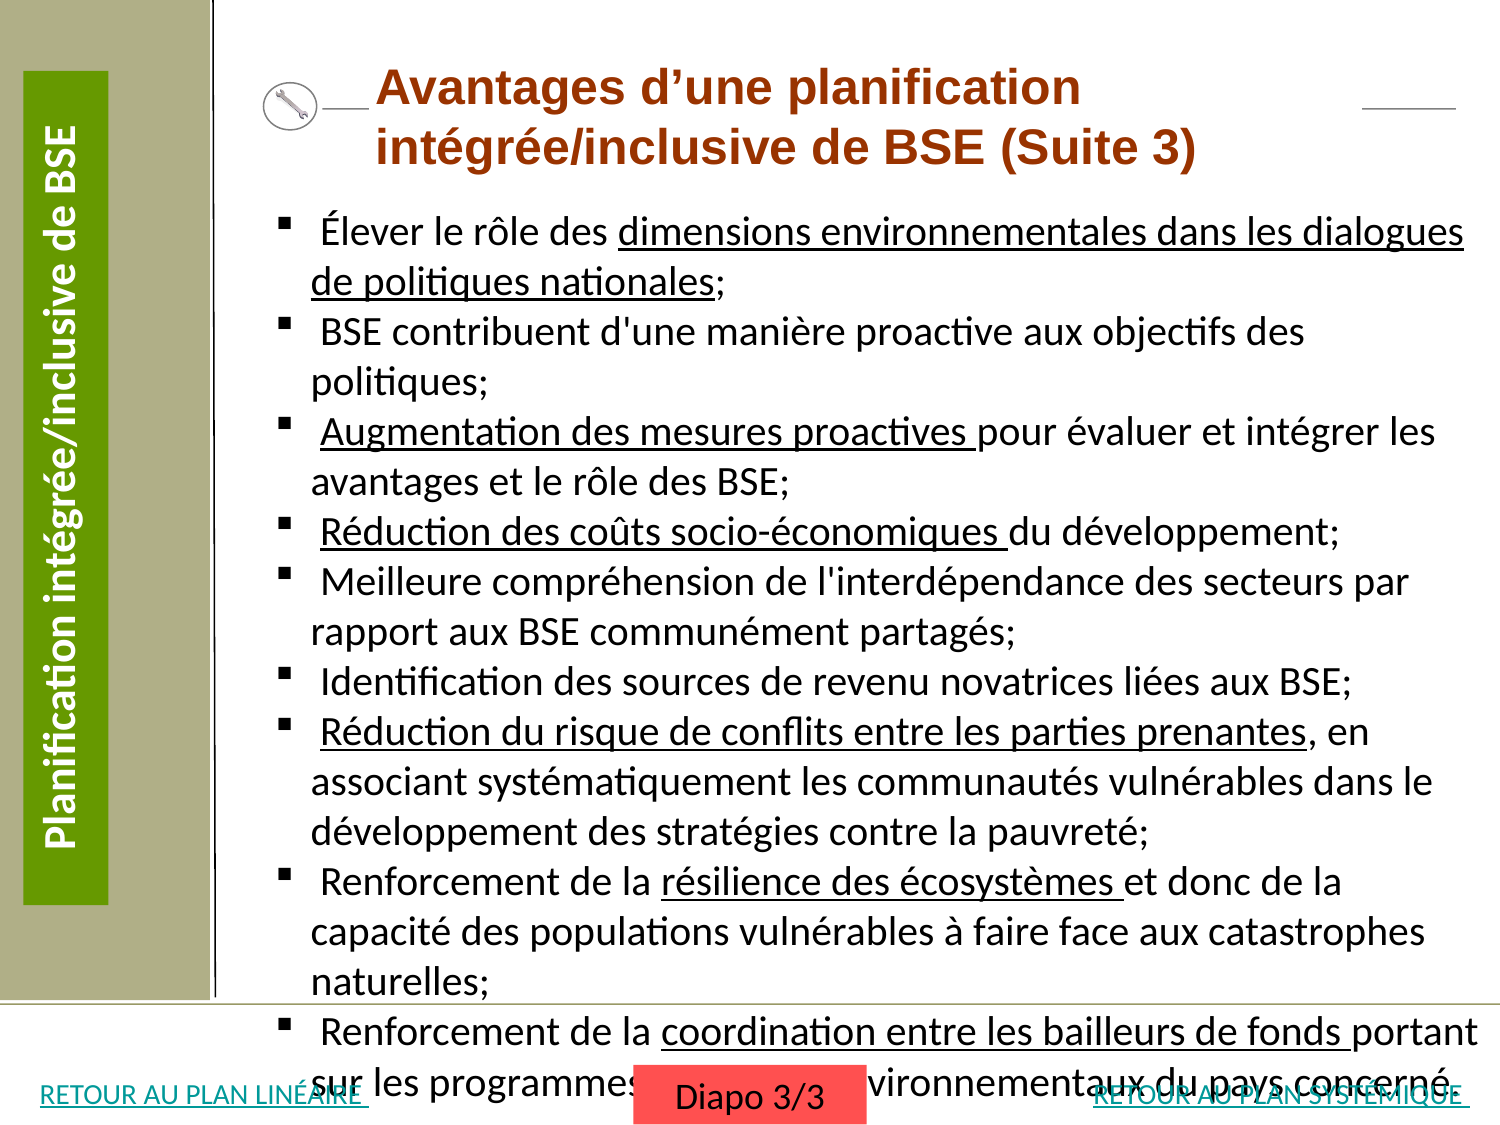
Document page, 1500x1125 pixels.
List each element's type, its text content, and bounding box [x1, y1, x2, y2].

text_box Avantages d’une planification intégrée/inclusive de BSE (Suite 3) [369, 48, 1362, 185]
text_box [0, 0, 210, 1001]
text_box RETOUR AU PLAN SYSTÉMIQUE [819, 1063, 1482, 1122]
text_box RETOUR AU PLAN LINÉAIRE [27, 1063, 623, 1122]
picture [274, 89, 309, 120]
text_box [263, 82, 317, 121]
text_box Élever le rôle des dimensions environnementales dans les dialogues de politiques nationales; BSE contribuent d'une manière proactive aux objectifs des politiques; Augmentation des mesures proactives pour évaluer et intégrer les avantages et le rôle des BSE; Réduction des coûts socio-économiques du développement; Meilleure compréhension de l'interdépendance des secteurs par rapport aux BSE communément partagés; Identification des sources de revenu novatrices liées aux BSE; Réduction du risque de conflits entre les parties prenantes, en associant systématiquement les communautés vulnérables dans le développement des stratégies contre la pauvreté; Renforcement de la résilience des écosystèmes et donc de la capacité des populations vulnérables à faire face aux catastrophes naturelles; Renforcement de la coordination entre les bailleurs de fonds portant sur les programmes et projets environnementaux du pays concerné. [260, 196, 1500, 998]
text_box Planification intégrée/inclusive de BSE [23, 70, 109, 906]
text_box Diapo 3/3 [633, 1064, 867, 1125]
